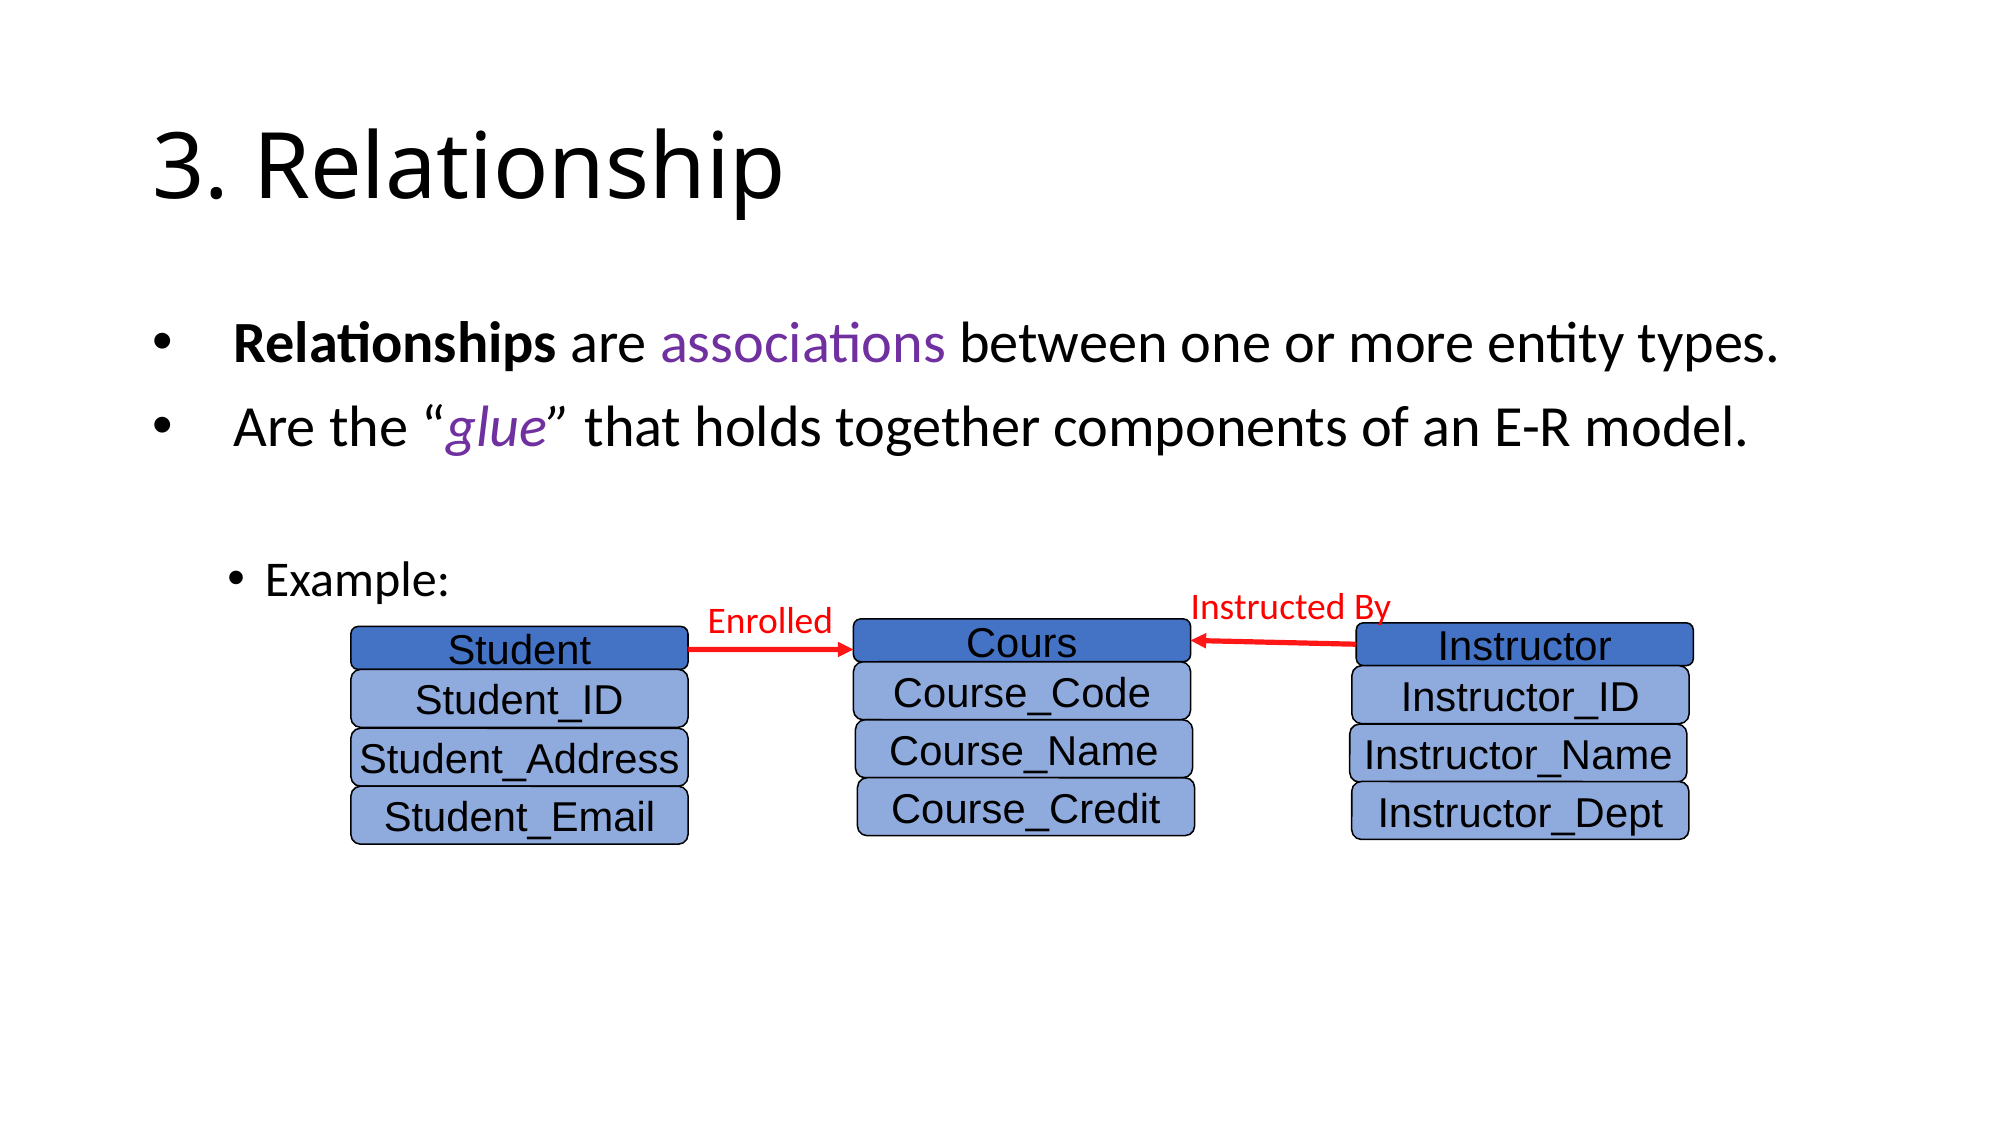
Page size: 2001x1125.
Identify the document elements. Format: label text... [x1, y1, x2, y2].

text_box Instructor_ID [1351, 665, 1690, 724]
text_box Enrolled [693, 588, 849, 649]
text_box Student_Email [350, 786, 689, 845]
text_box Instructor [1356, 622, 1694, 666]
title 3. Relationship [137, 59, 1863, 278]
text_box Course_Credit [857, 777, 1195, 836]
text_box Instructor_Dept [1351, 781, 1689, 840]
text_box Student_Address [350, 728, 689, 786]
text_box Student [350, 626, 689, 670]
text_box Course_Code [853, 661, 1191, 720]
list Relationships are associations between one or more entity types. Are the “glue” that holds together components of an E-R model. Example: [137, 304, 1863, 1019]
text_box Course_Name [855, 719, 1193, 778]
text_box Student_ID [350, 669, 689, 728]
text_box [1190, 640, 1357, 645]
text_box Instructor_Name [1349, 724, 1687, 782]
text_box Instructed By [1175, 574, 1407, 635]
text_box Cours [853, 618, 1191, 662]
